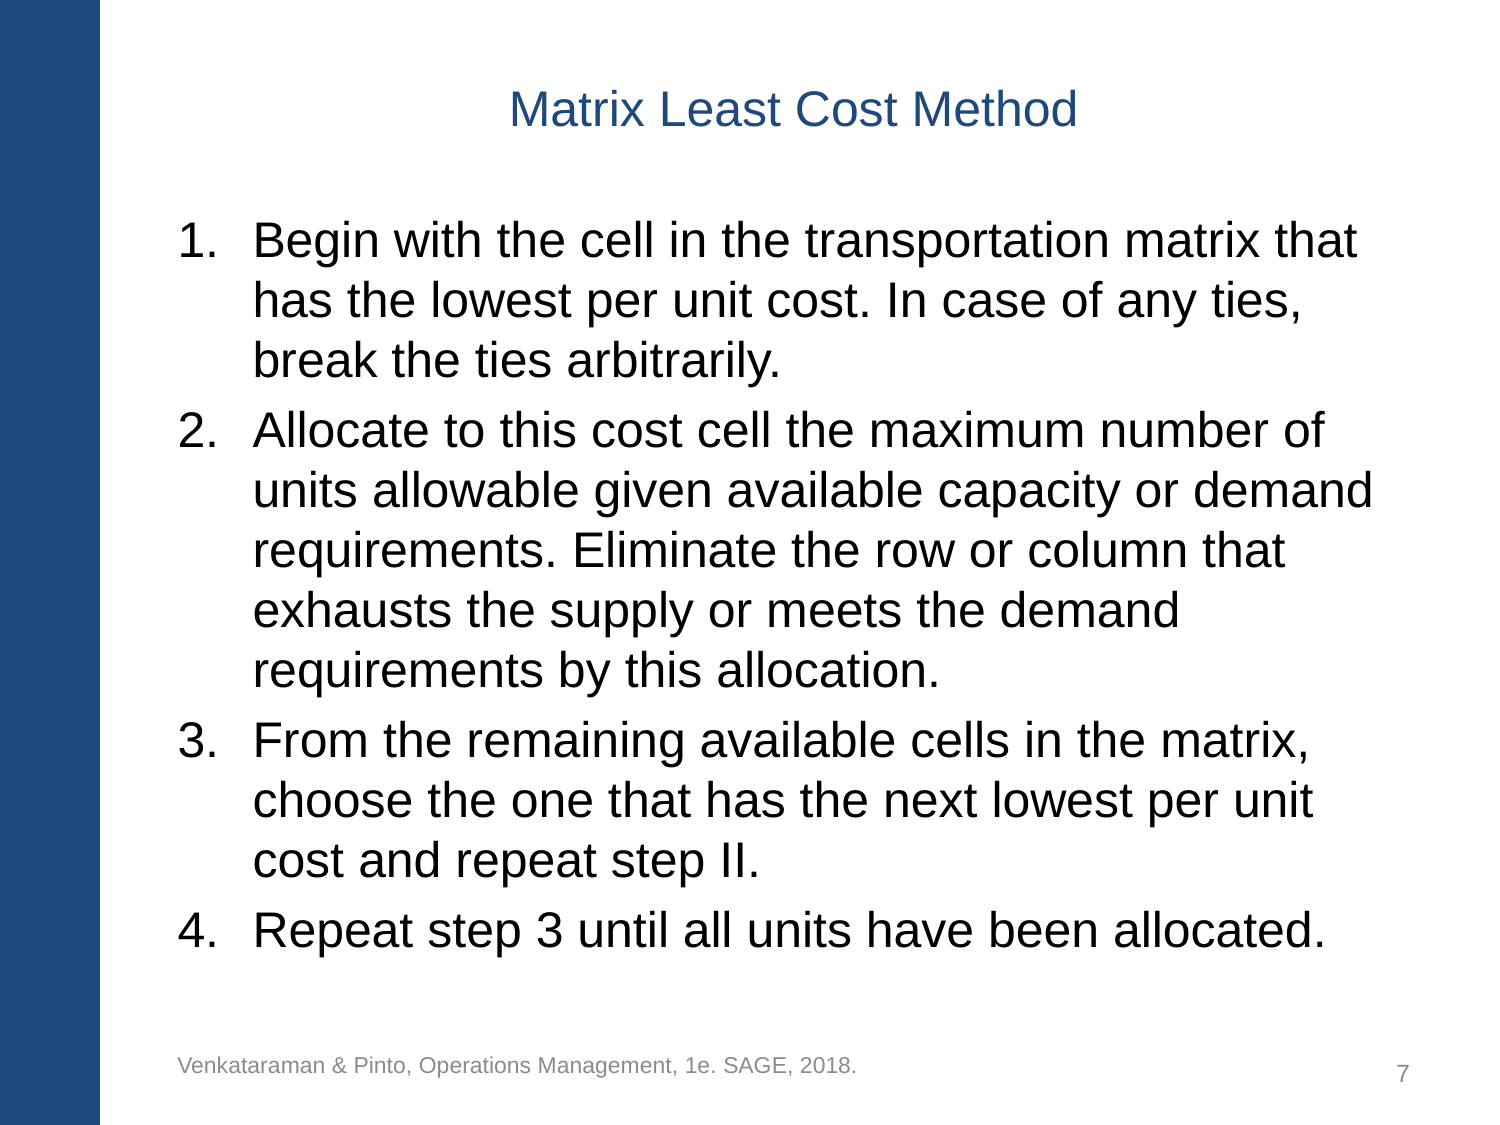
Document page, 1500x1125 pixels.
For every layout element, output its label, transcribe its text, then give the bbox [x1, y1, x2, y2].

list Begin with the cell in the transportation matrix that has the lowest per unit cost. In case of any ties, break the ties arbitrarily. Allocate to this cost cell the maximum number of units allowable given available capacity or demand requirements. Eliminate the row or column that exhausts the supply or meets the demand requirements by this allocation. From the remaining available cells in the matrix, choose the one that has the next lowest per unit cost and repeat step II. Repeat step 3 until all units have been allocated. [162, 200, 1425, 1025]
footer Venkataraman & Pinto, Operations Management, 1e. SAGE, 2018. [162, 1042, 1313, 1103]
title Matrix Least Cost Method [162, 12, 1425, 200]
slide_number 7 [1350, 1042, 1425, 1103]
